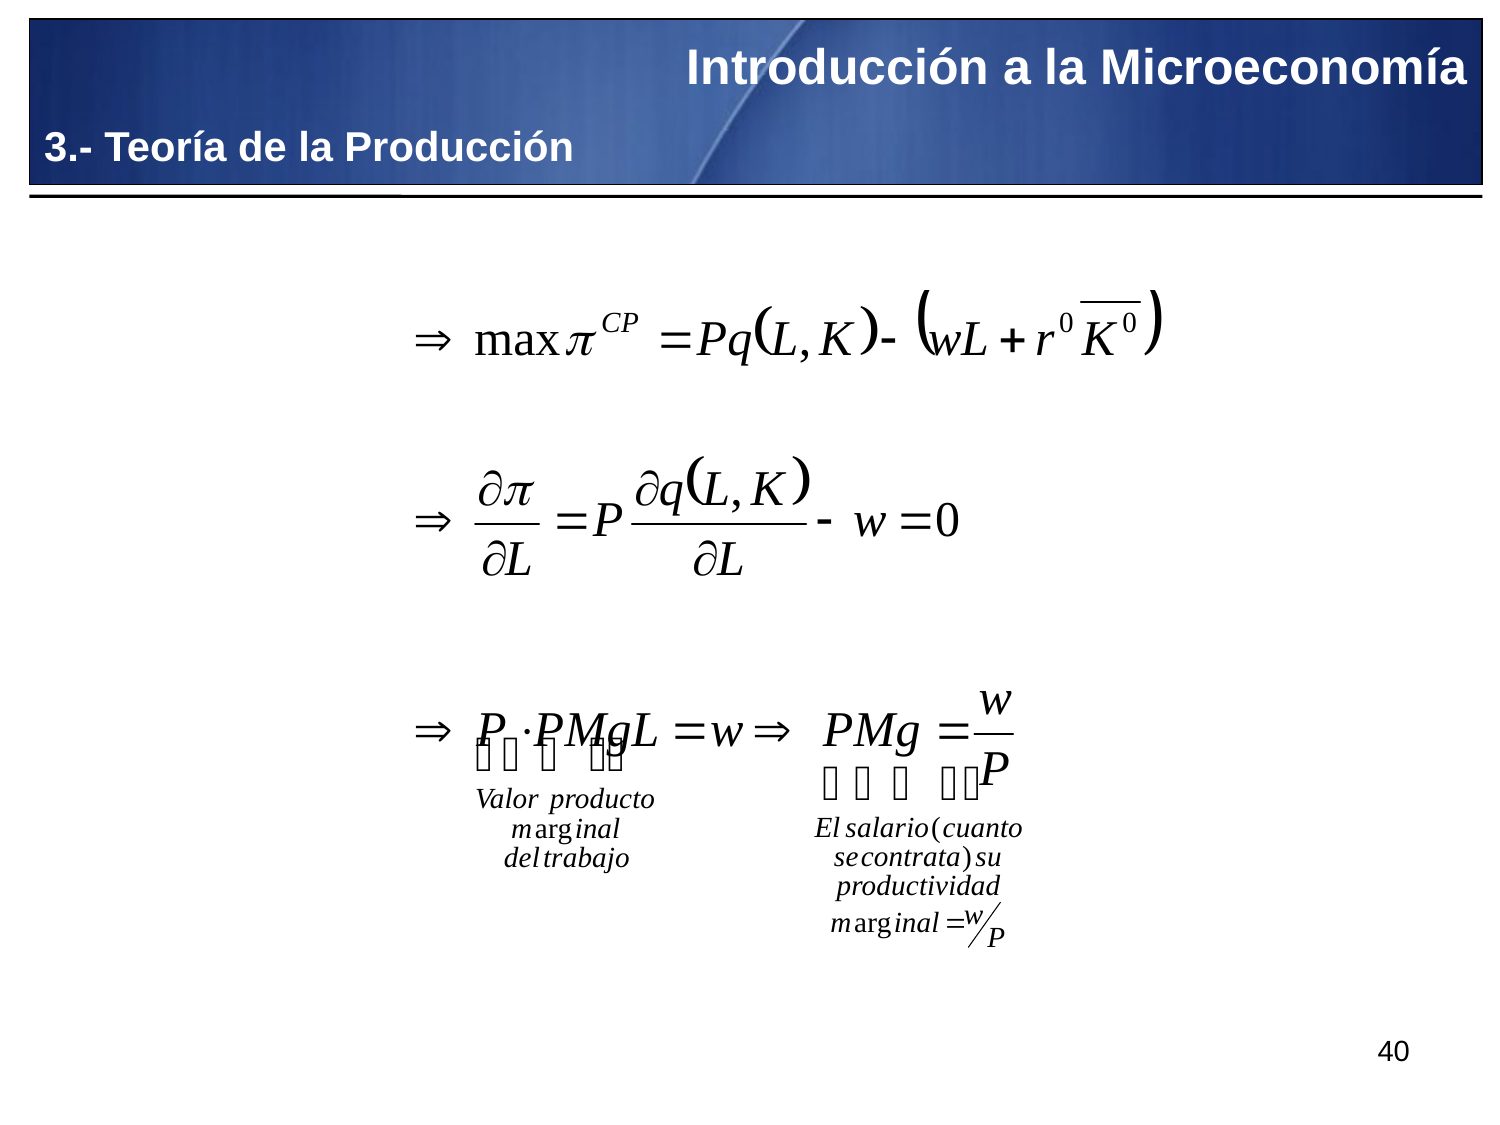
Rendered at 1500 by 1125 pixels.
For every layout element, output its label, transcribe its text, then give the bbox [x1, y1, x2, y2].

text_box Introducción a la Microeconomía [608, 26, 1483, 102]
text_box 3.- Teoría de la Producción [29, 112, 632, 178]
text_box [29, 19, 1483, 185]
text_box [407, 290, 1162, 958]
slide_number 40 [1074, 1024, 1426, 1103]
